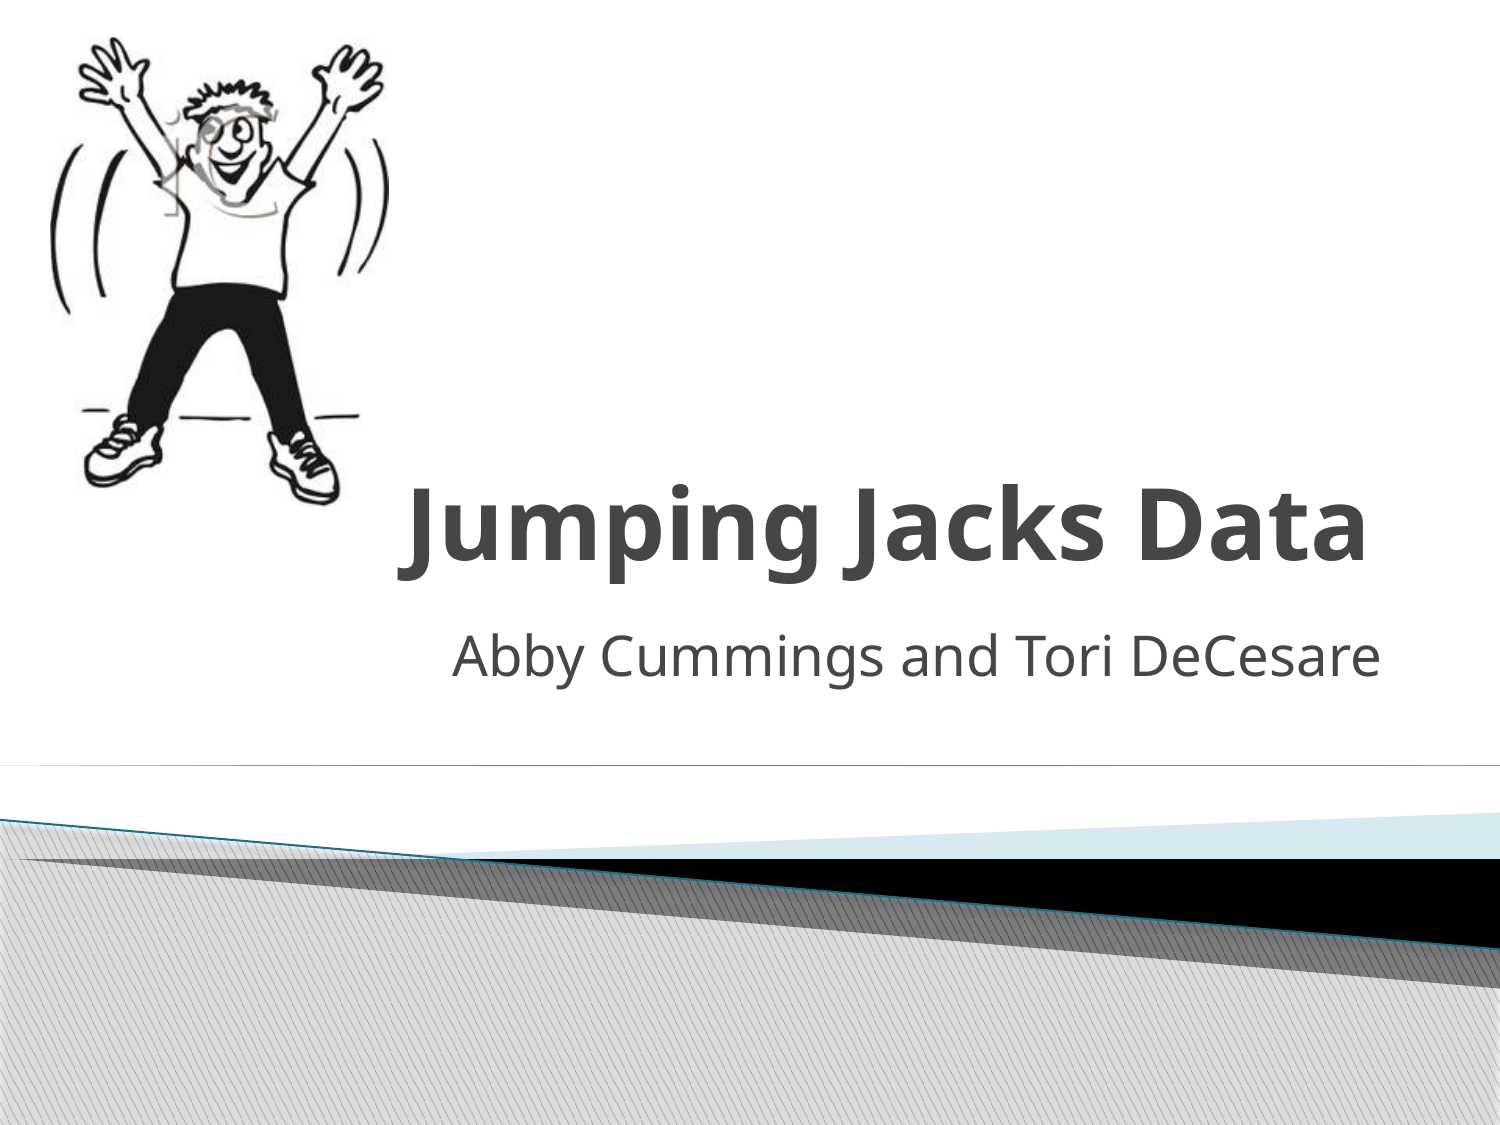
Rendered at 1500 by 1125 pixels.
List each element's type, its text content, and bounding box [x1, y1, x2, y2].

subtitle Abby Cummings and Tori DeCesare [125, 612, 1400, 810]
picture [5, 859, 1500, 989]
title Jumping Jacks Data [112, 287, 1388, 588]
picture [49, 37, 390, 507]
